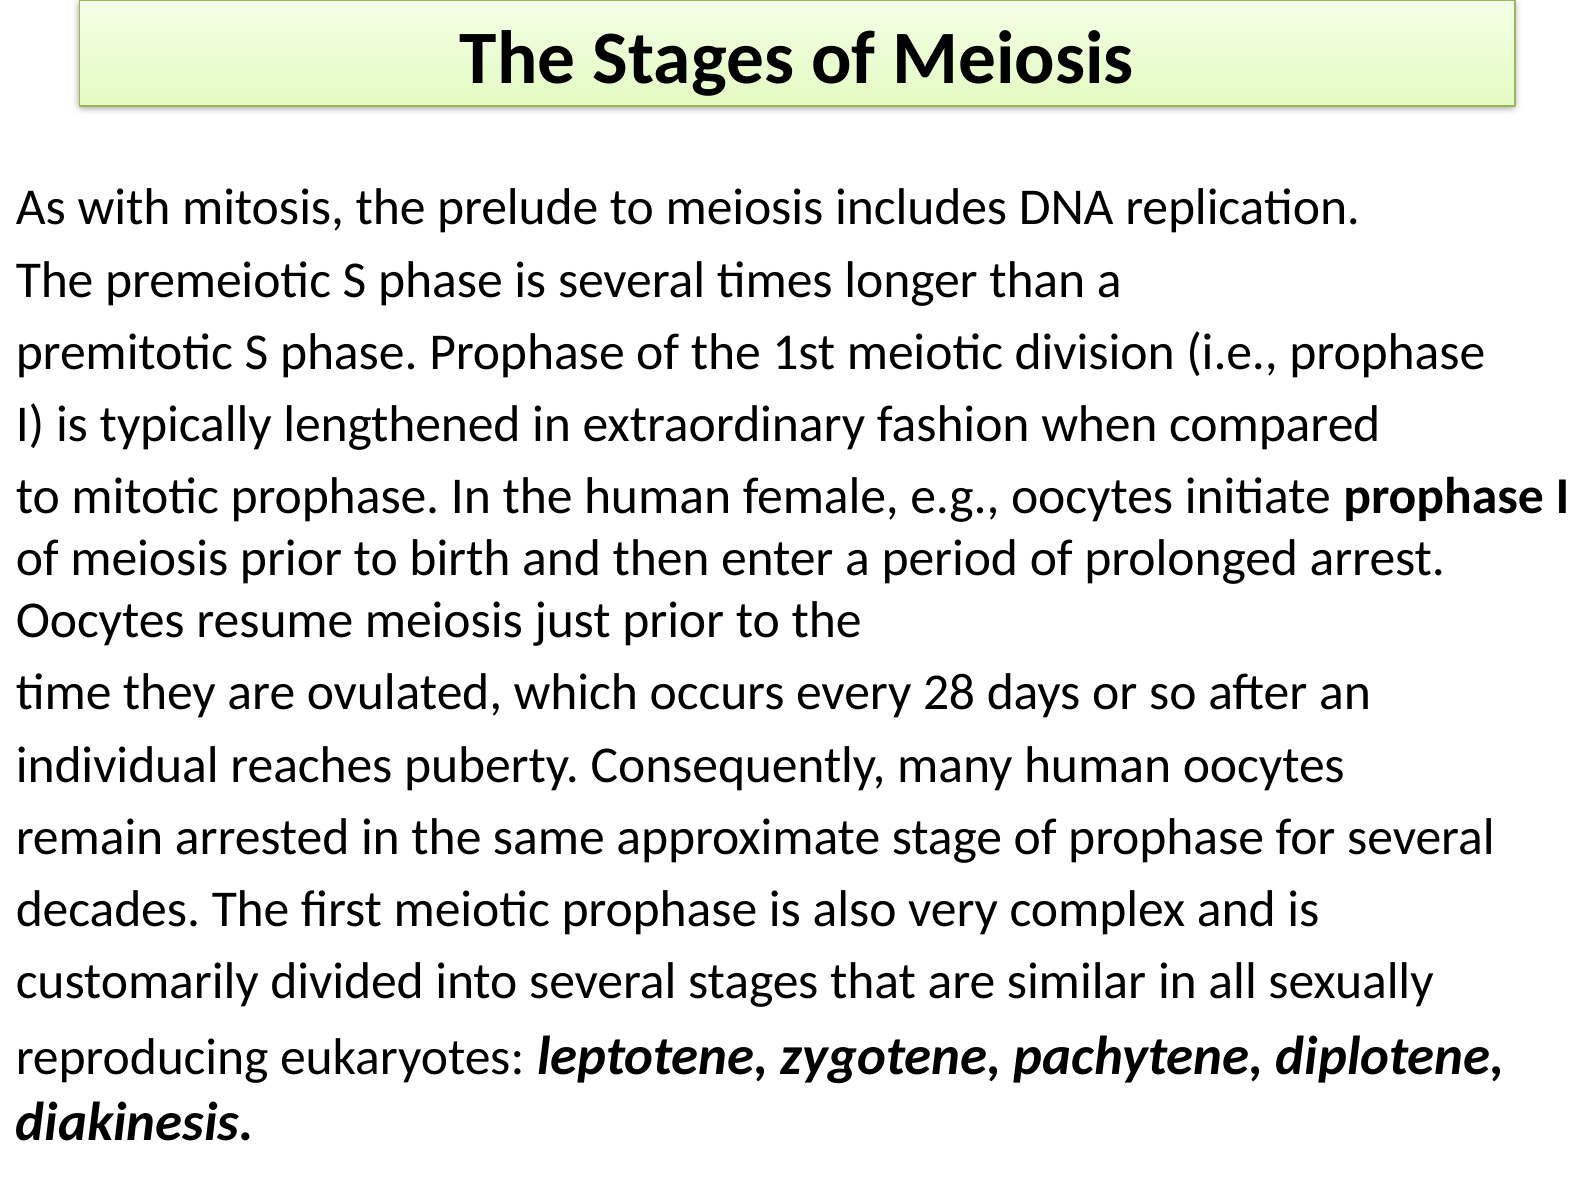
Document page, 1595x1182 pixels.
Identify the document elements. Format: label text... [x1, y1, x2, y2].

title The Stages of Meiosis [79, 0, 1516, 107]
list As with mitosis, the prelude to meiosis includes DNA replication. The premeiotic S phase is several times longer than a premitotic S phase. Prophase of the 1st meiotic division (i.e., prophase I) is typically lengthened in extraordinary fashion when compared to mitotic prophase. In the human female, e.g., oocytes initiate prophase I of meiosis prior to birth and then enter a period of prolonged arrest. Oocytes resume meiosis just prior to the time they are ovulated, which occurs every 28 days or so after an individual reaches puberty. Consequently, many human oocytes remain arrested in the same approximate stage of prophase for several decades. The first meiotic prophase is also very complex and is customarily divided into several stages that are similar in all sexually reproducing eukaryotes: leptotene, zygotene, pachytene, diplotene, diakinesis. [0, 165, 1595, 1182]
